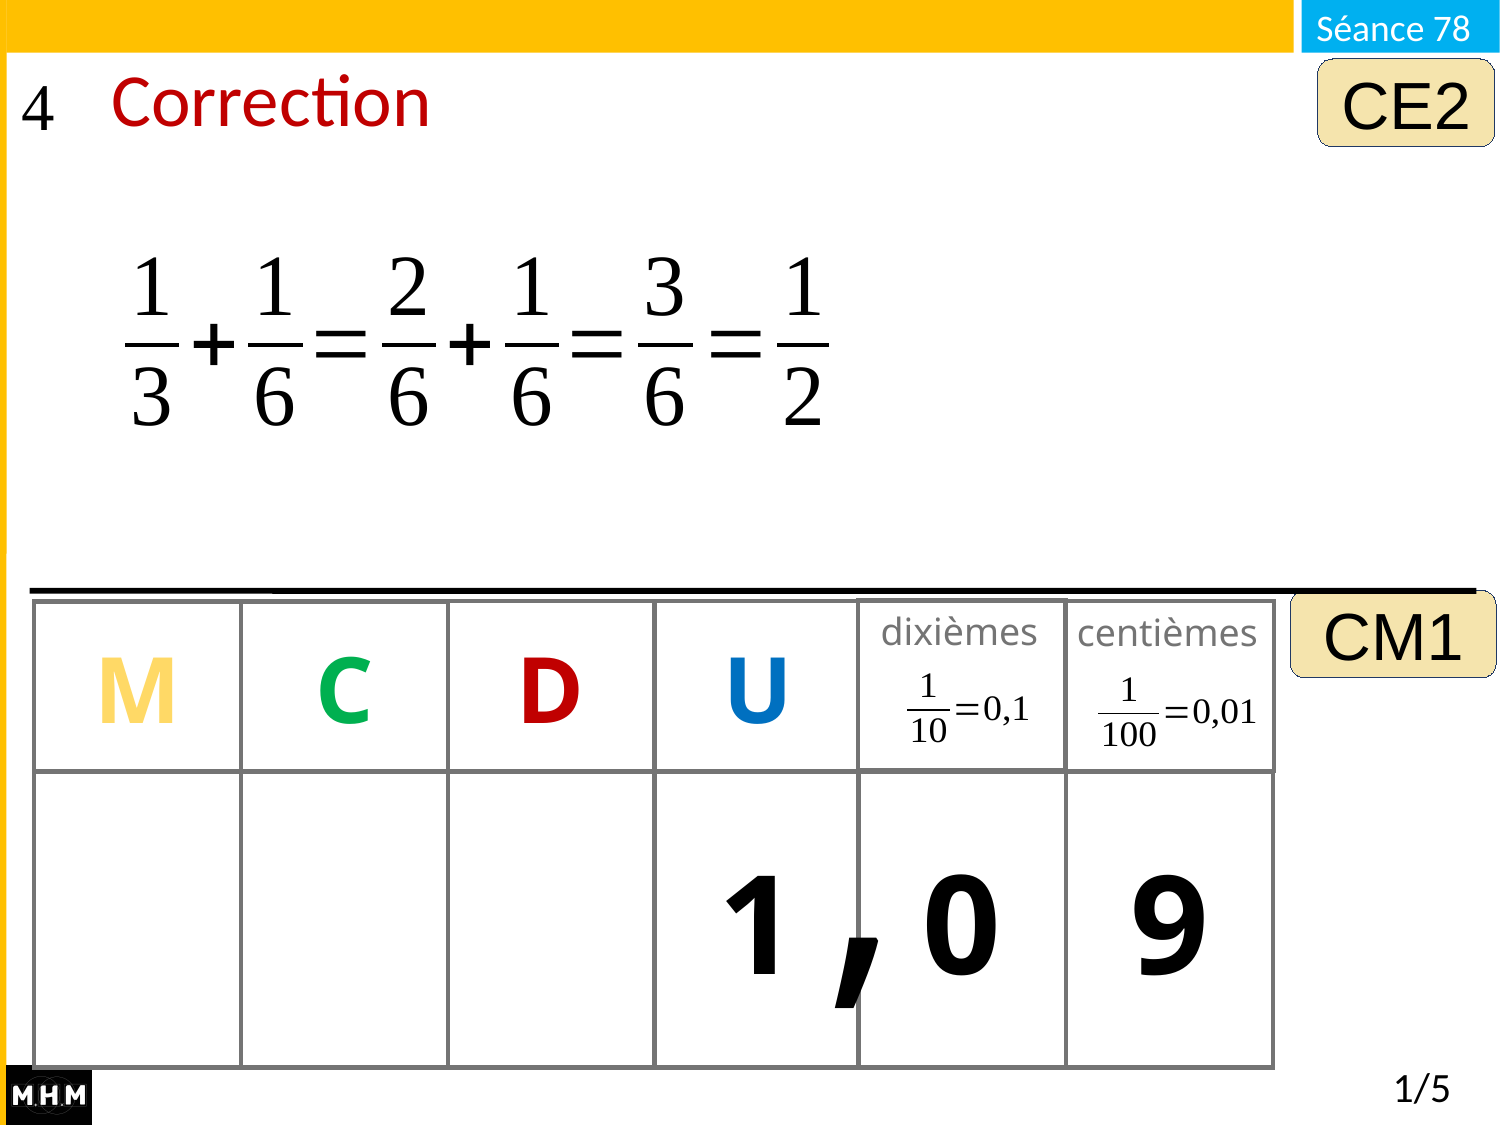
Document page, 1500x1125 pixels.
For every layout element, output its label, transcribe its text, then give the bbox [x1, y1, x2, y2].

title Correction [96, 60, 1390, 154]
picture [6, 1065, 92, 1125]
text_box CE2 [1317, 58, 1495, 147]
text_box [33, 600, 1274, 1068]
text_box CM1 [1290, 590, 1497, 678]
list 1/5 [1344, 1064, 1500, 1125]
